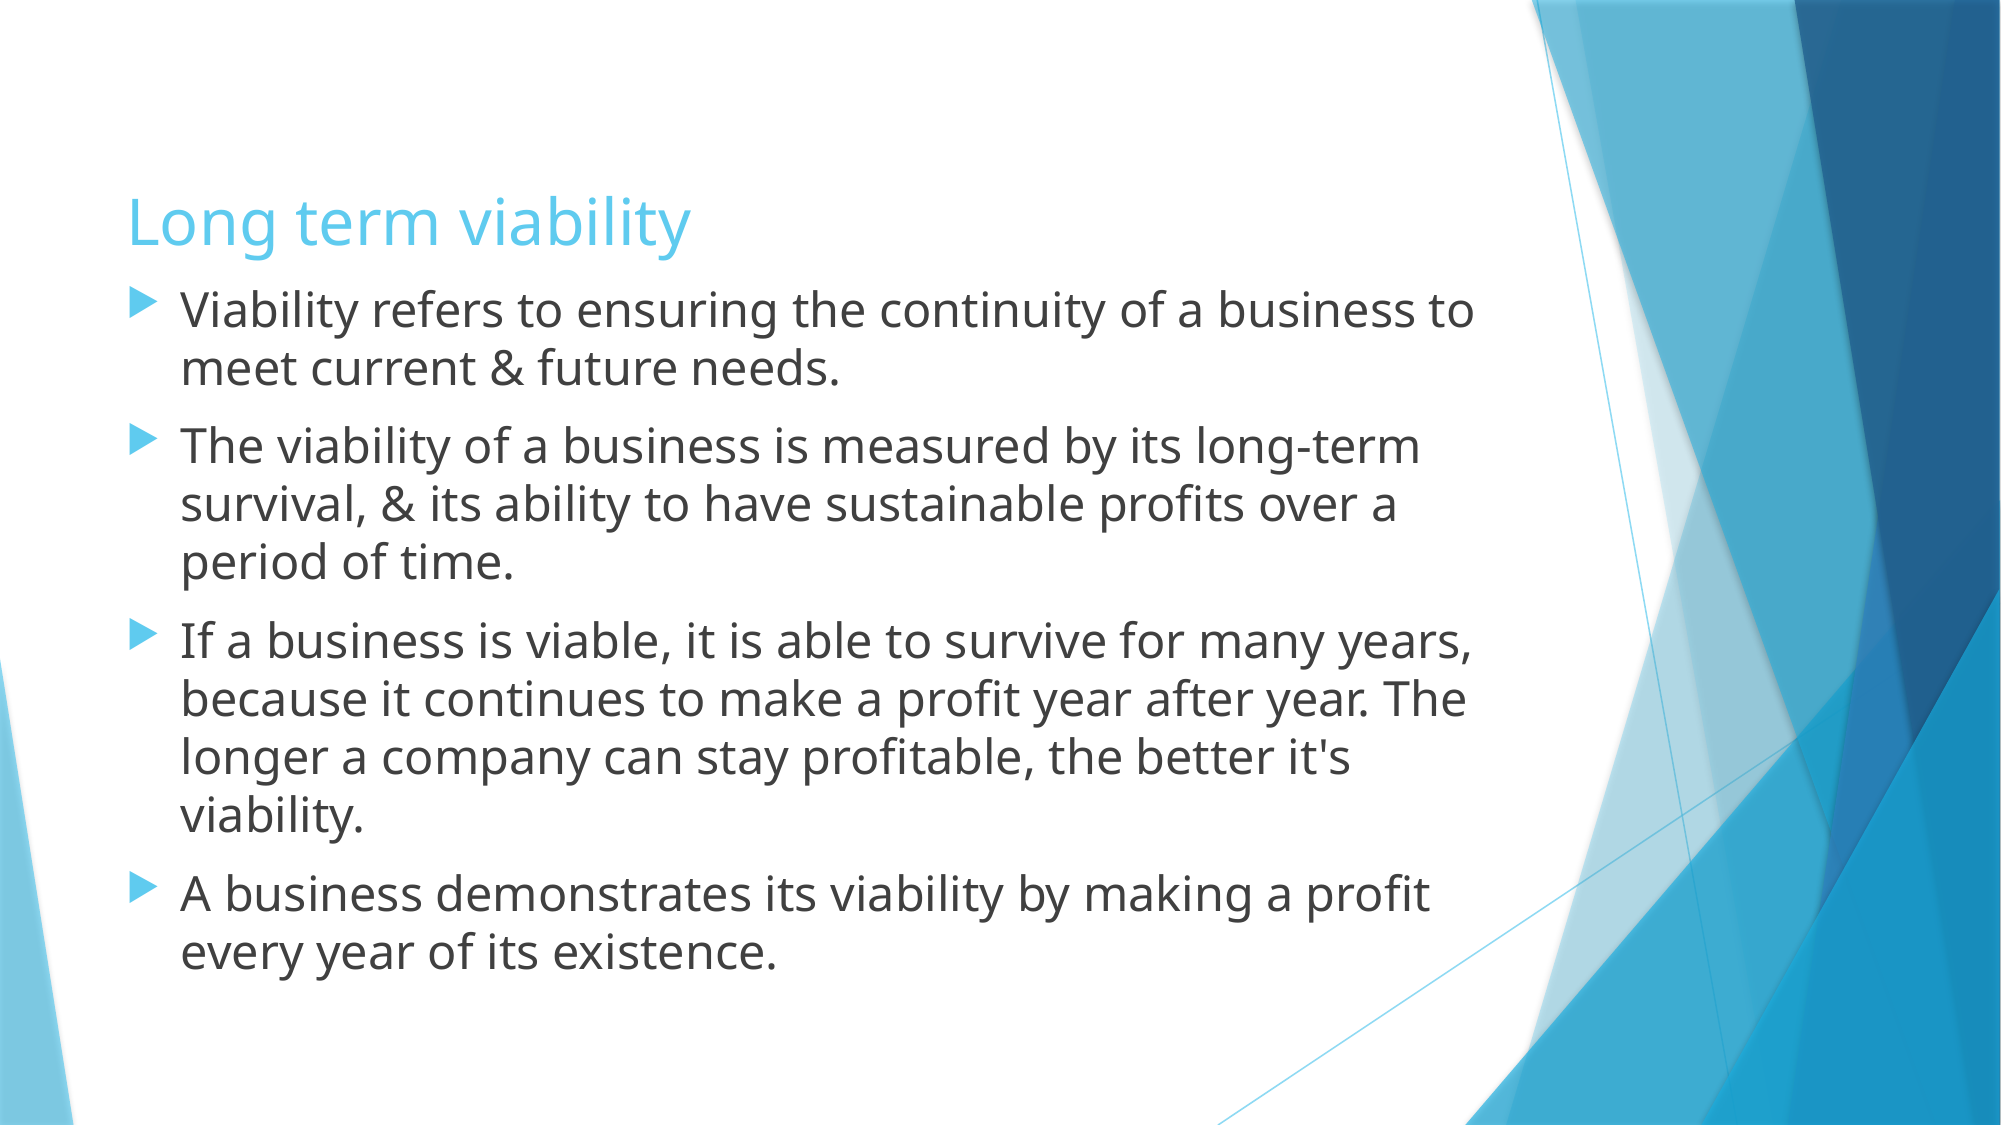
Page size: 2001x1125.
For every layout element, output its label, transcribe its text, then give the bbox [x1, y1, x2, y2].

list Long term viability Viability refers to ensuring the continuity of a business to meet current & future needs. The viability of a business is measured by its long-term survival, & its ability to have sustainable profits over a period of time. If a business is viable, it is able to survive for many years, because it continues to make a profit year after year. The longer a company can stay profitable, the better it's viability. A business demonstrates its viability by making a profit every year of its existence. [111, 173, 1522, 992]
